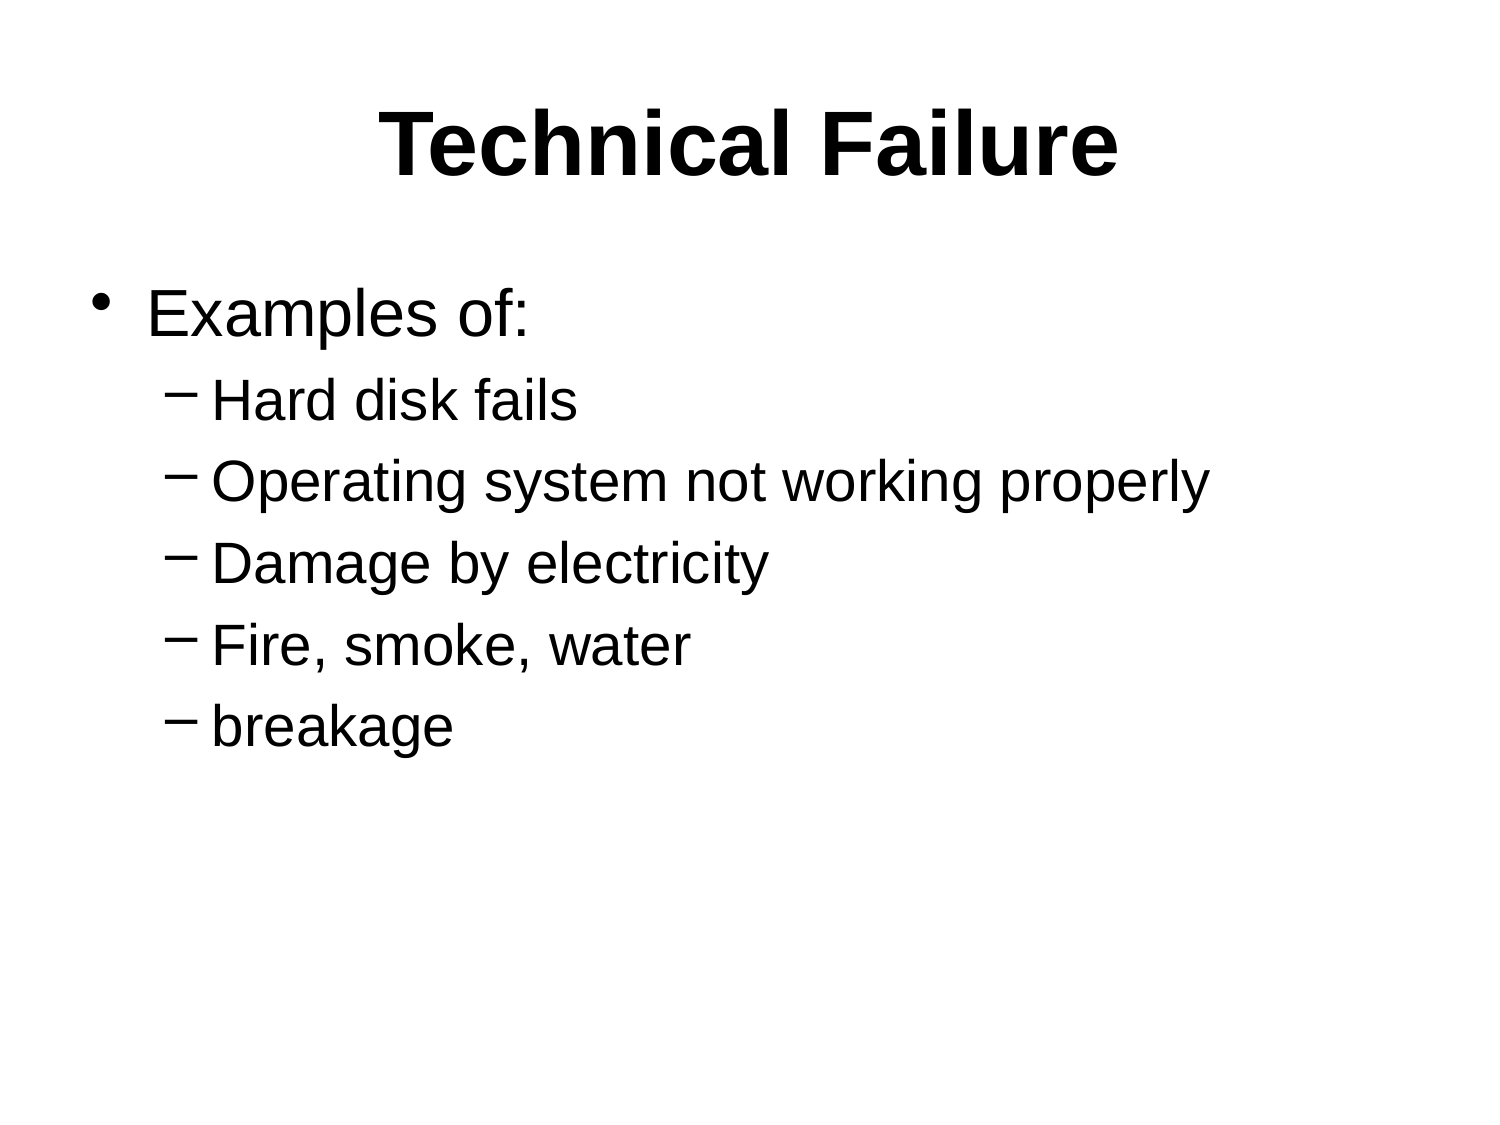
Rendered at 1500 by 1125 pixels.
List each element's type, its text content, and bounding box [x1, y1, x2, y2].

title Technical Failure [74, 44, 1426, 233]
list Examples of: Hard disk fails Operating system not working properly Damage by electricity Fire, smoke, water breakage [74, 262, 1426, 1006]
